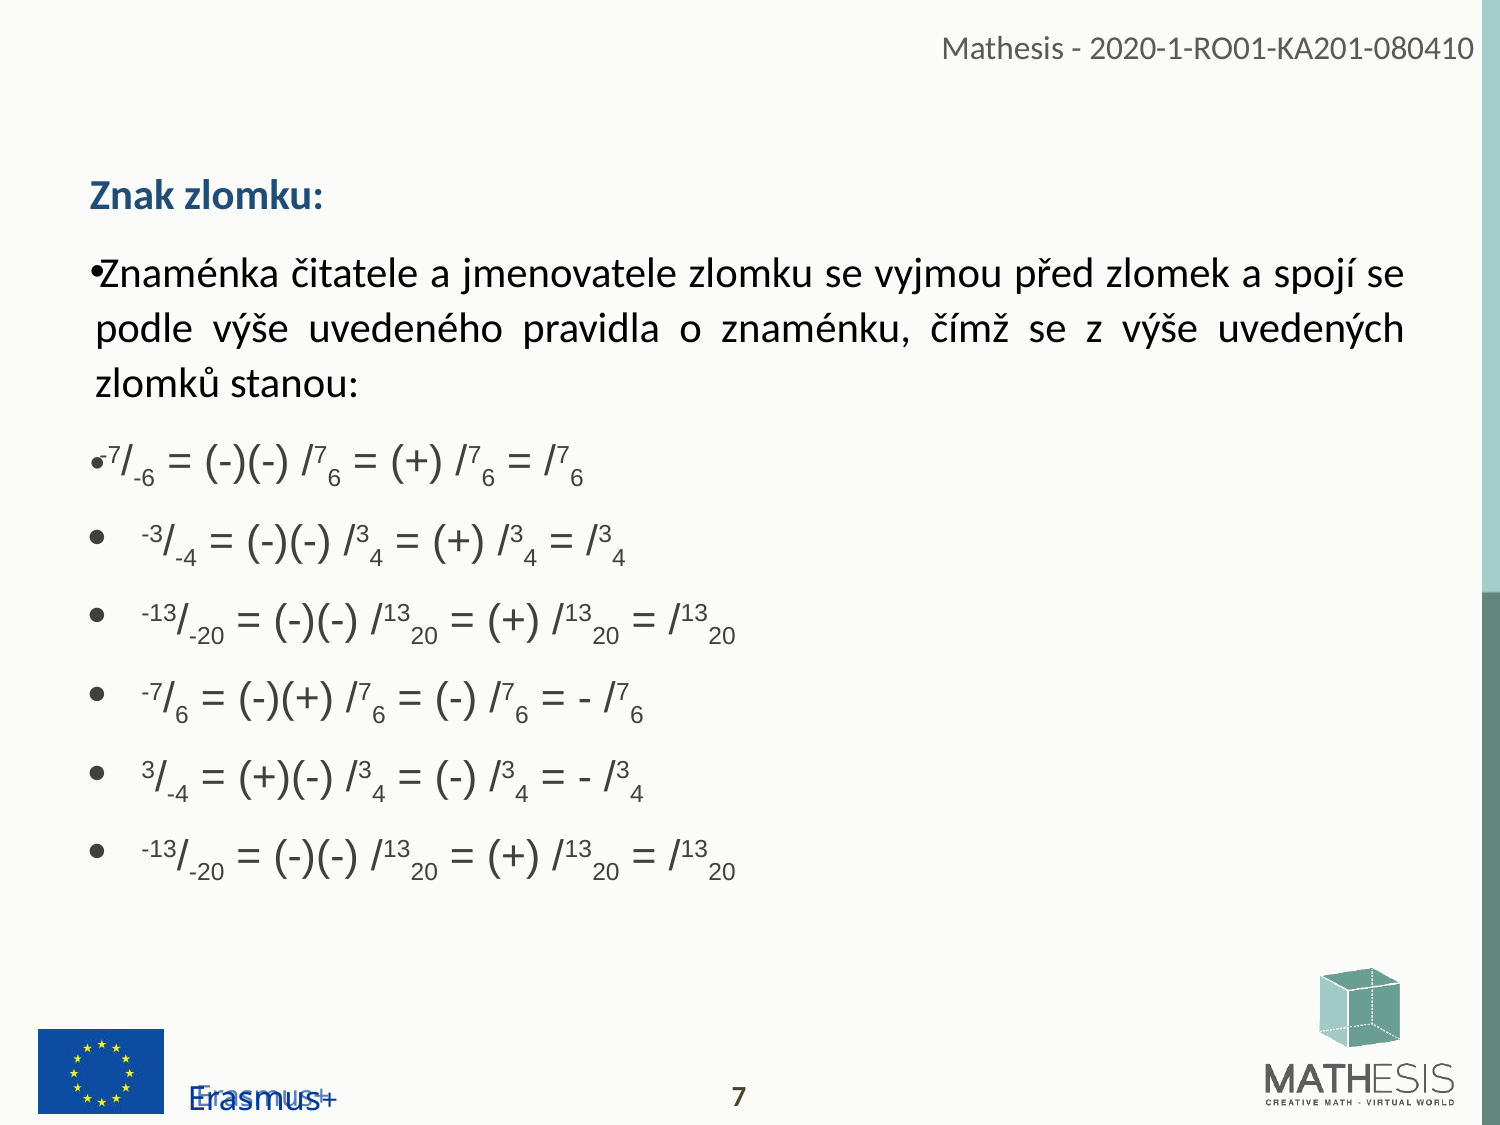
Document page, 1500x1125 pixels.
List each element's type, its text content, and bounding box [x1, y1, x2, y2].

list Znak zlomku: Znaménka čitatele a jmenovatele zlomku se vyjmou před zlomek a spojí se podle výše uvedeného pravidla o znaménku, čímž se z výše uvedených zlomků stanou: -7/-6 = (-)(-) /76 = (+) /76 = /76 -3/-4 = (-)(-) /34 = (+) /34 = /34 -13/-20 = (-)(-) /1320 = (+) /1320 = /1320 -7/6 = (-)(+) /76 = (-) /76 = - /76 3/-4 = (+)(-) /34 = (-) /34 = - /34 -13/-20 = (-)(-) /1320 = (+) /1320 = /1320 [75, 156, 1425, 899]
picture [38, 1029, 164, 1114]
